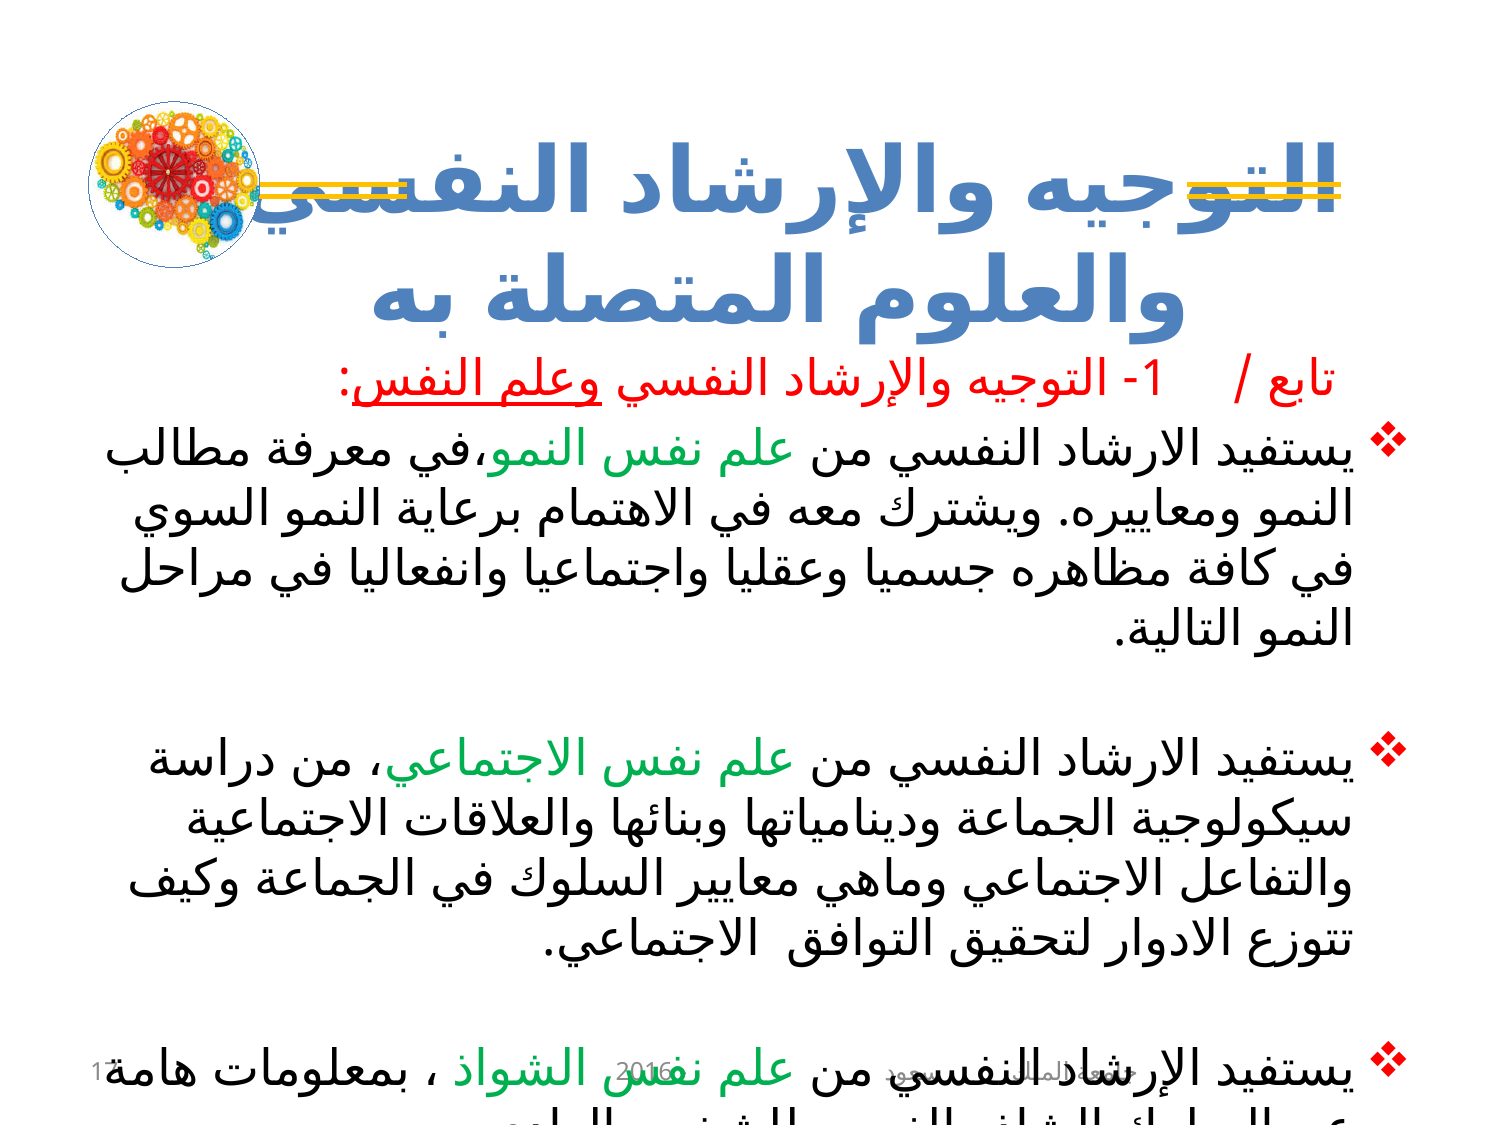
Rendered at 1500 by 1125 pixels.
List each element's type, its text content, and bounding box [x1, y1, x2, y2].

picture [88, 101, 260, 268]
text_box تابع / 1- التوجيه والإرشاد النفسي وعلم النفس: يستفيد الارشاد النفسي من علم نفس النمو،في معرفة مطالب النمو ومعاييره. ويشترك معه في الاهتمام برعاية النمو السوي في كافة مظاهره جسميا وعقليا واجتماعيا وانفعاليا في مراحل النمو التالية. يستفيد الارشاد النفسي من علم نفس الاجتماعي، من دراسة سيكولوجية الجماعة ودينامياتها وبنائها والعلاقات الاجتماعية والتفاعل الاجتماعي وماهي معايير السلوك في الجماعة وكيف تتوزع الادوار لتحقيق التوافق الاجتماعي. يستفيد الإرشاد النفسي من علم نفس الشواذ ، بمعلومات هامة عن السلوك الشاذ والغريب للشخص العادي. [76, 338, 1427, 1081]
slide_number 17 [75, 1042, 425, 1103]
text_box التوجيه والإرشاد النفسي والعلوم المتصلة به [200, 113, 1359, 338]
footer جامعة الملك سعود - 2016 [512, 1081, 988, 1103]
